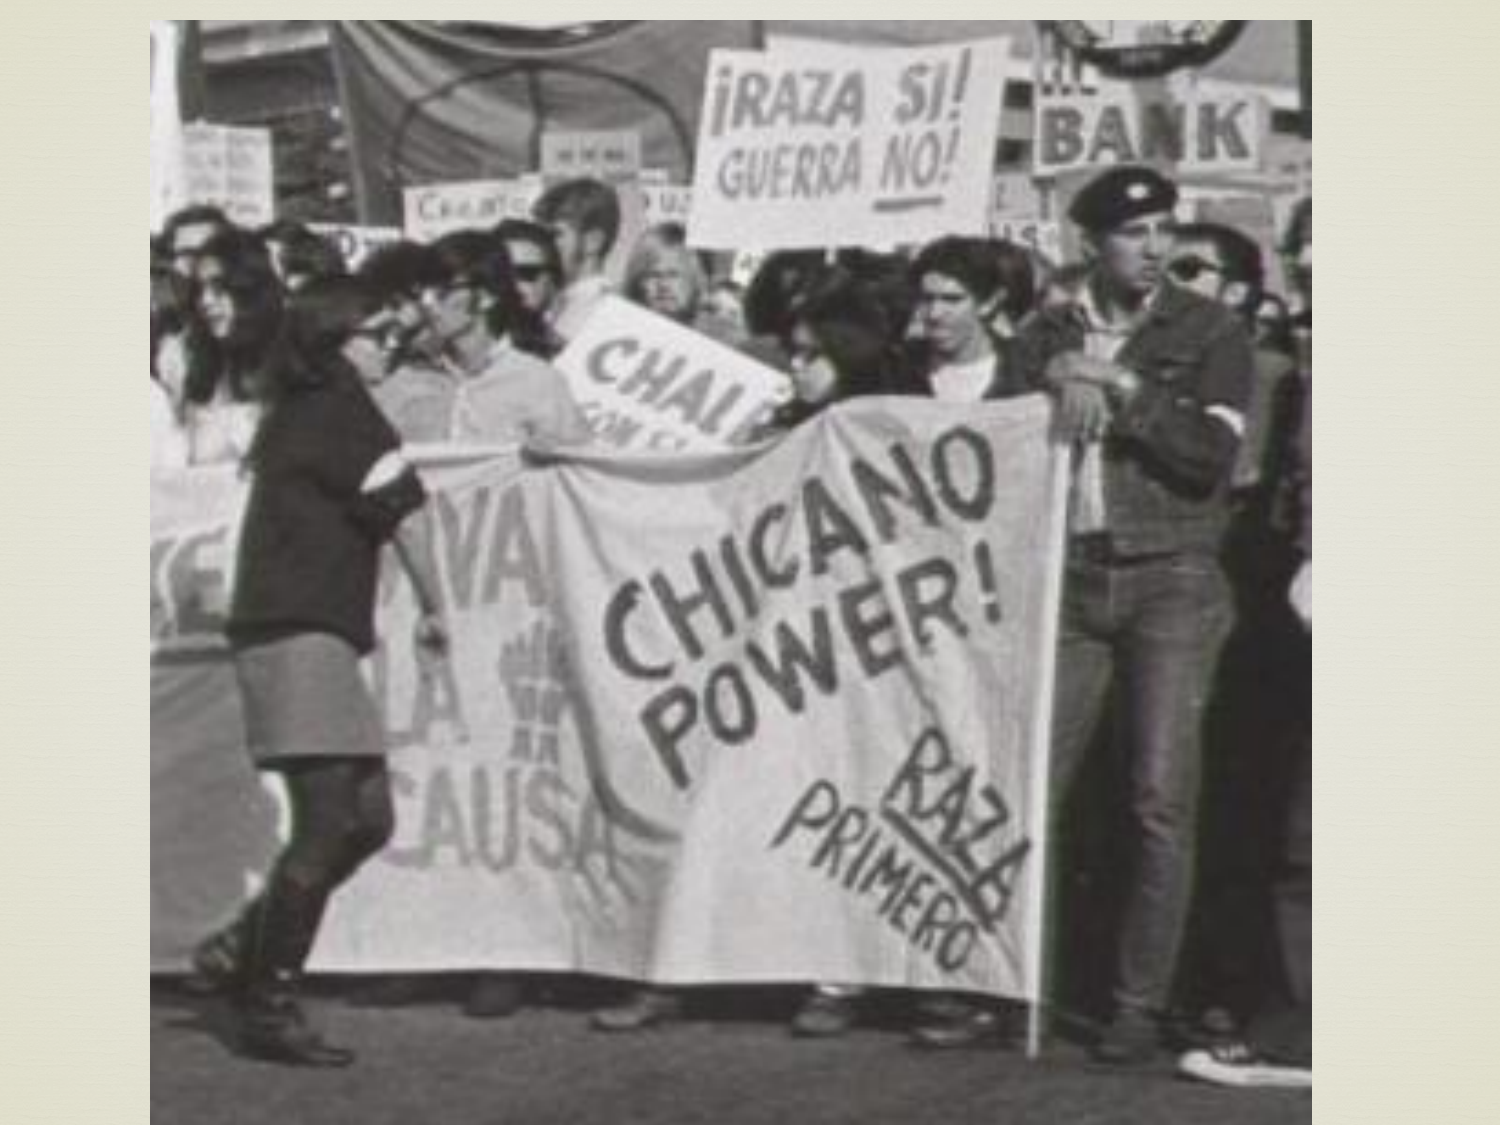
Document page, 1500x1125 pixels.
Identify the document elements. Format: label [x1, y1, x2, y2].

picture [149, 20, 1312, 1125]
